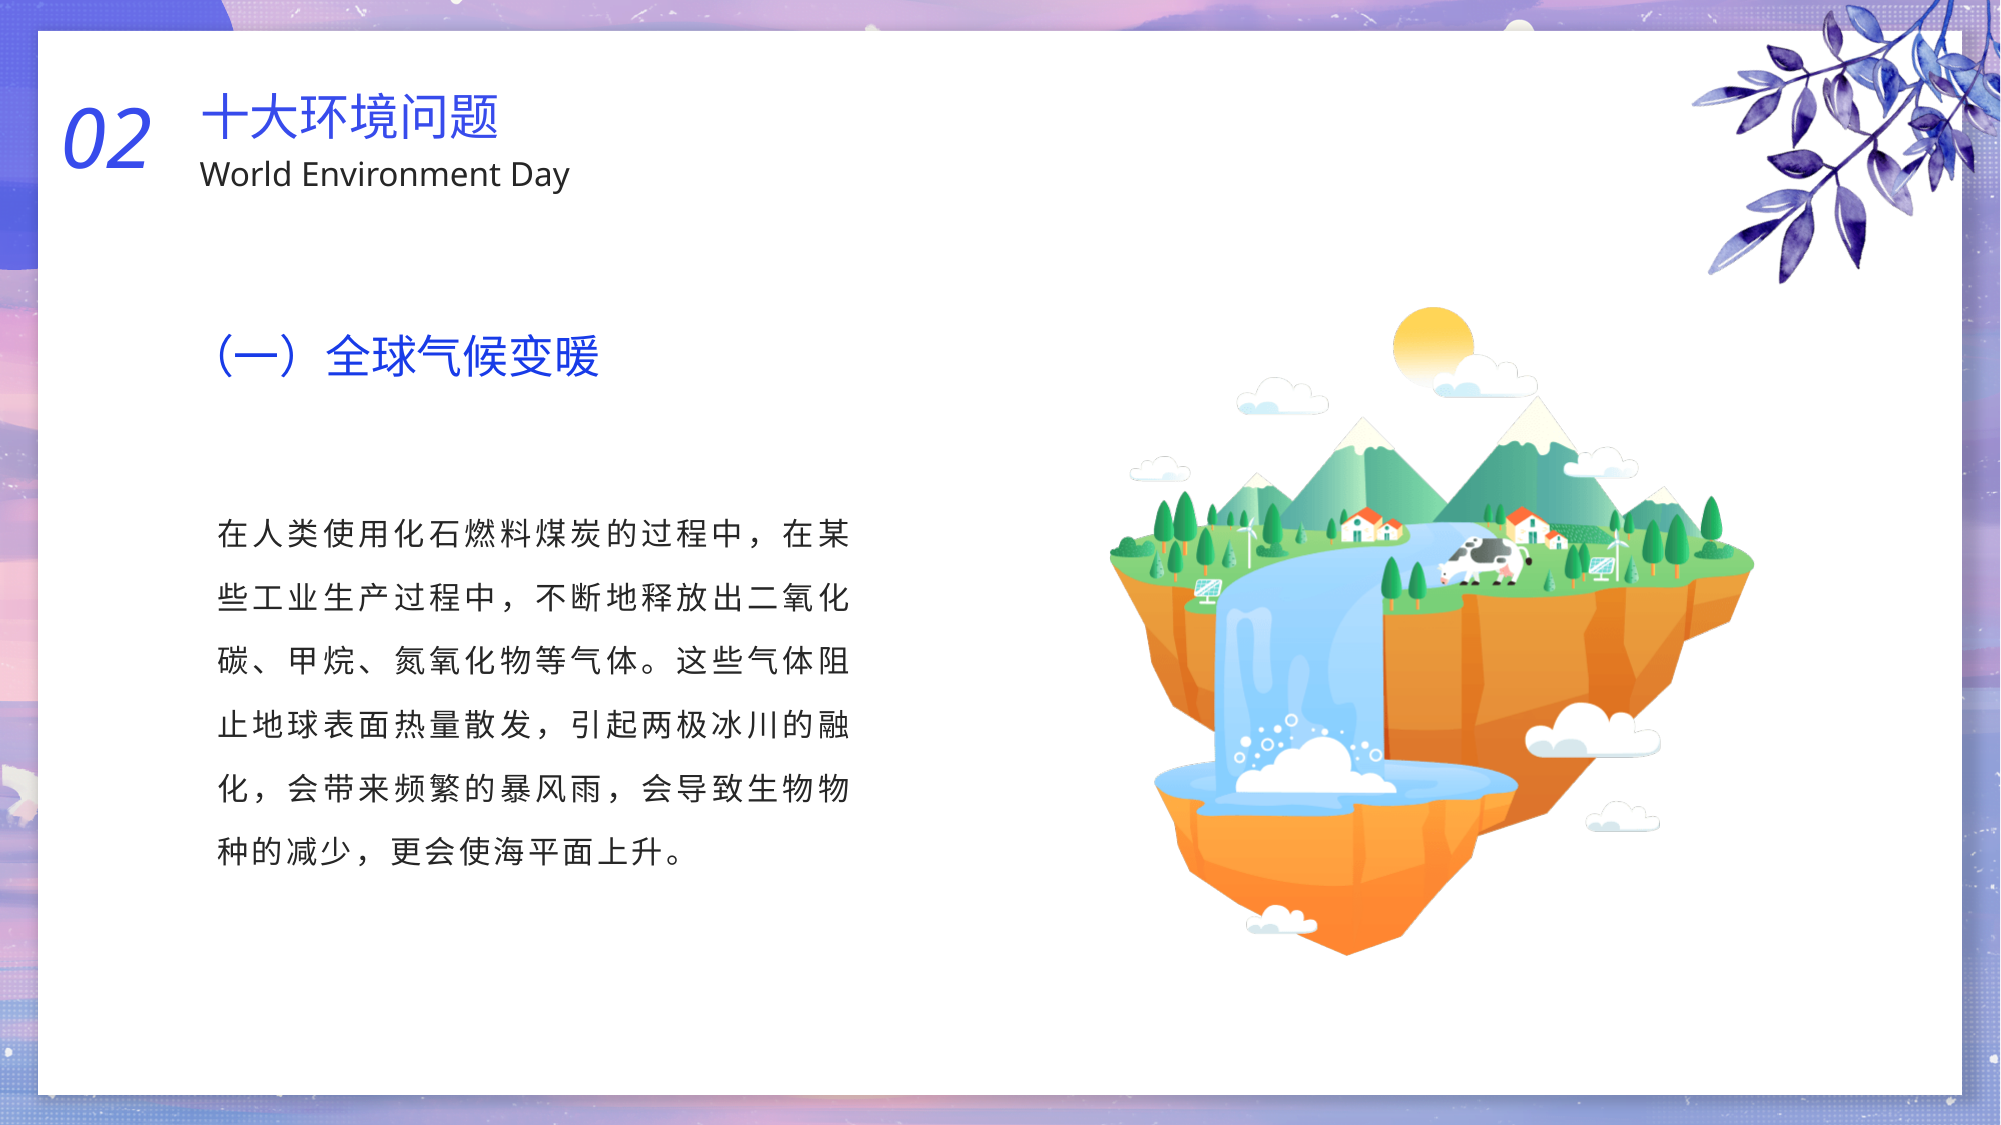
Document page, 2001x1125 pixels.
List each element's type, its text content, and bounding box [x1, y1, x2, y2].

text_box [40, 77, 729, 202]
text_box （一）全球气候变暖 [173, 287, 615, 391]
picture [0, 0, 2001, 1125]
list 在人类使用化石燃料煤炭的过程中，在某些工业生产过程中，不断地释放出二氧化碳、甲烷、氮氧化物等气体。这些气体阻止地球表面热量散发，引起两极冰川的融化，会带来频繁的暴风雨，会导致生物物种的减少，更会使海平面上升。 [188, 480, 868, 967]
